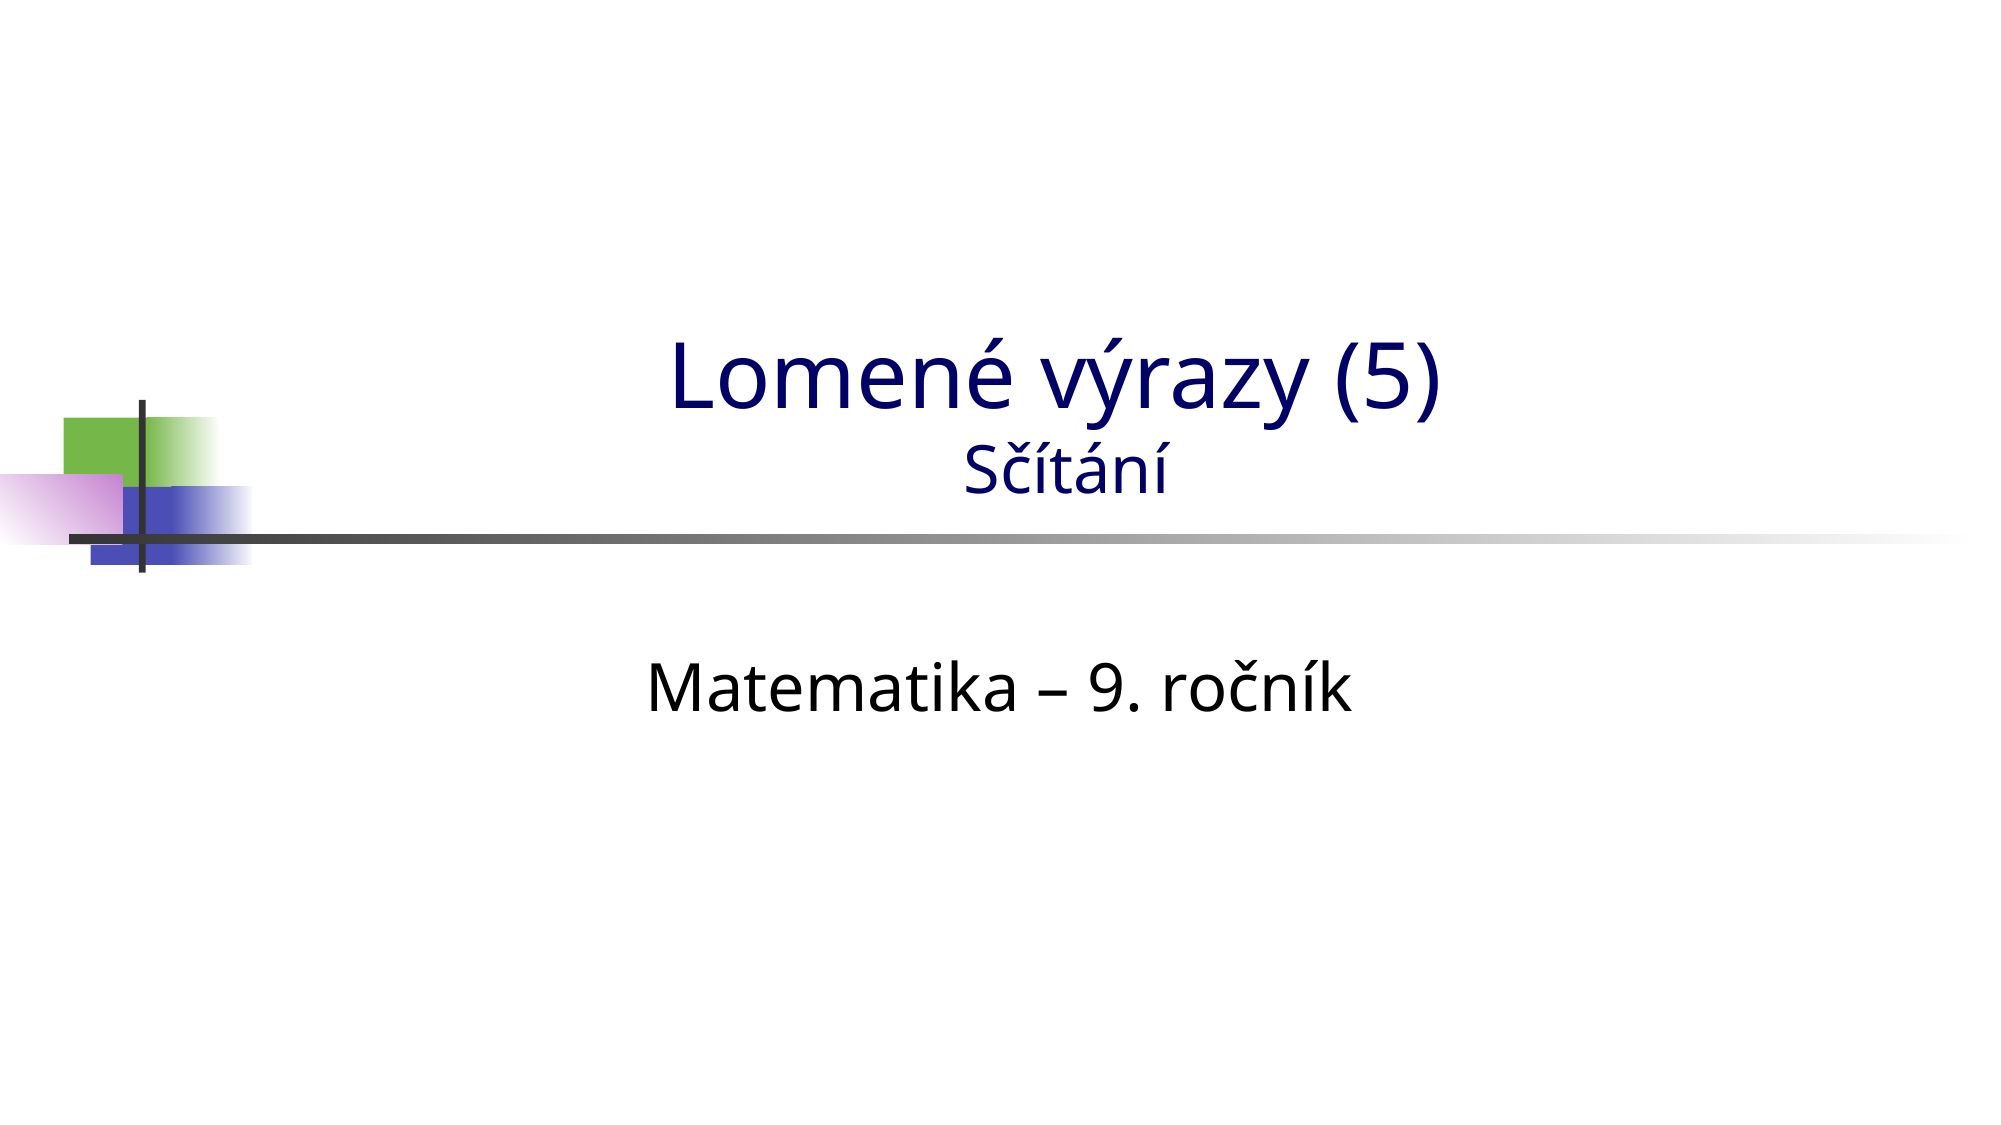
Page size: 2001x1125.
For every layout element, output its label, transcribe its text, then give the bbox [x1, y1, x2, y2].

subtitle Matematika – 9. ročník [299, 637, 1701, 926]
title Lomené výrazy (5) Sčítání [216, 274, 1917, 516]
